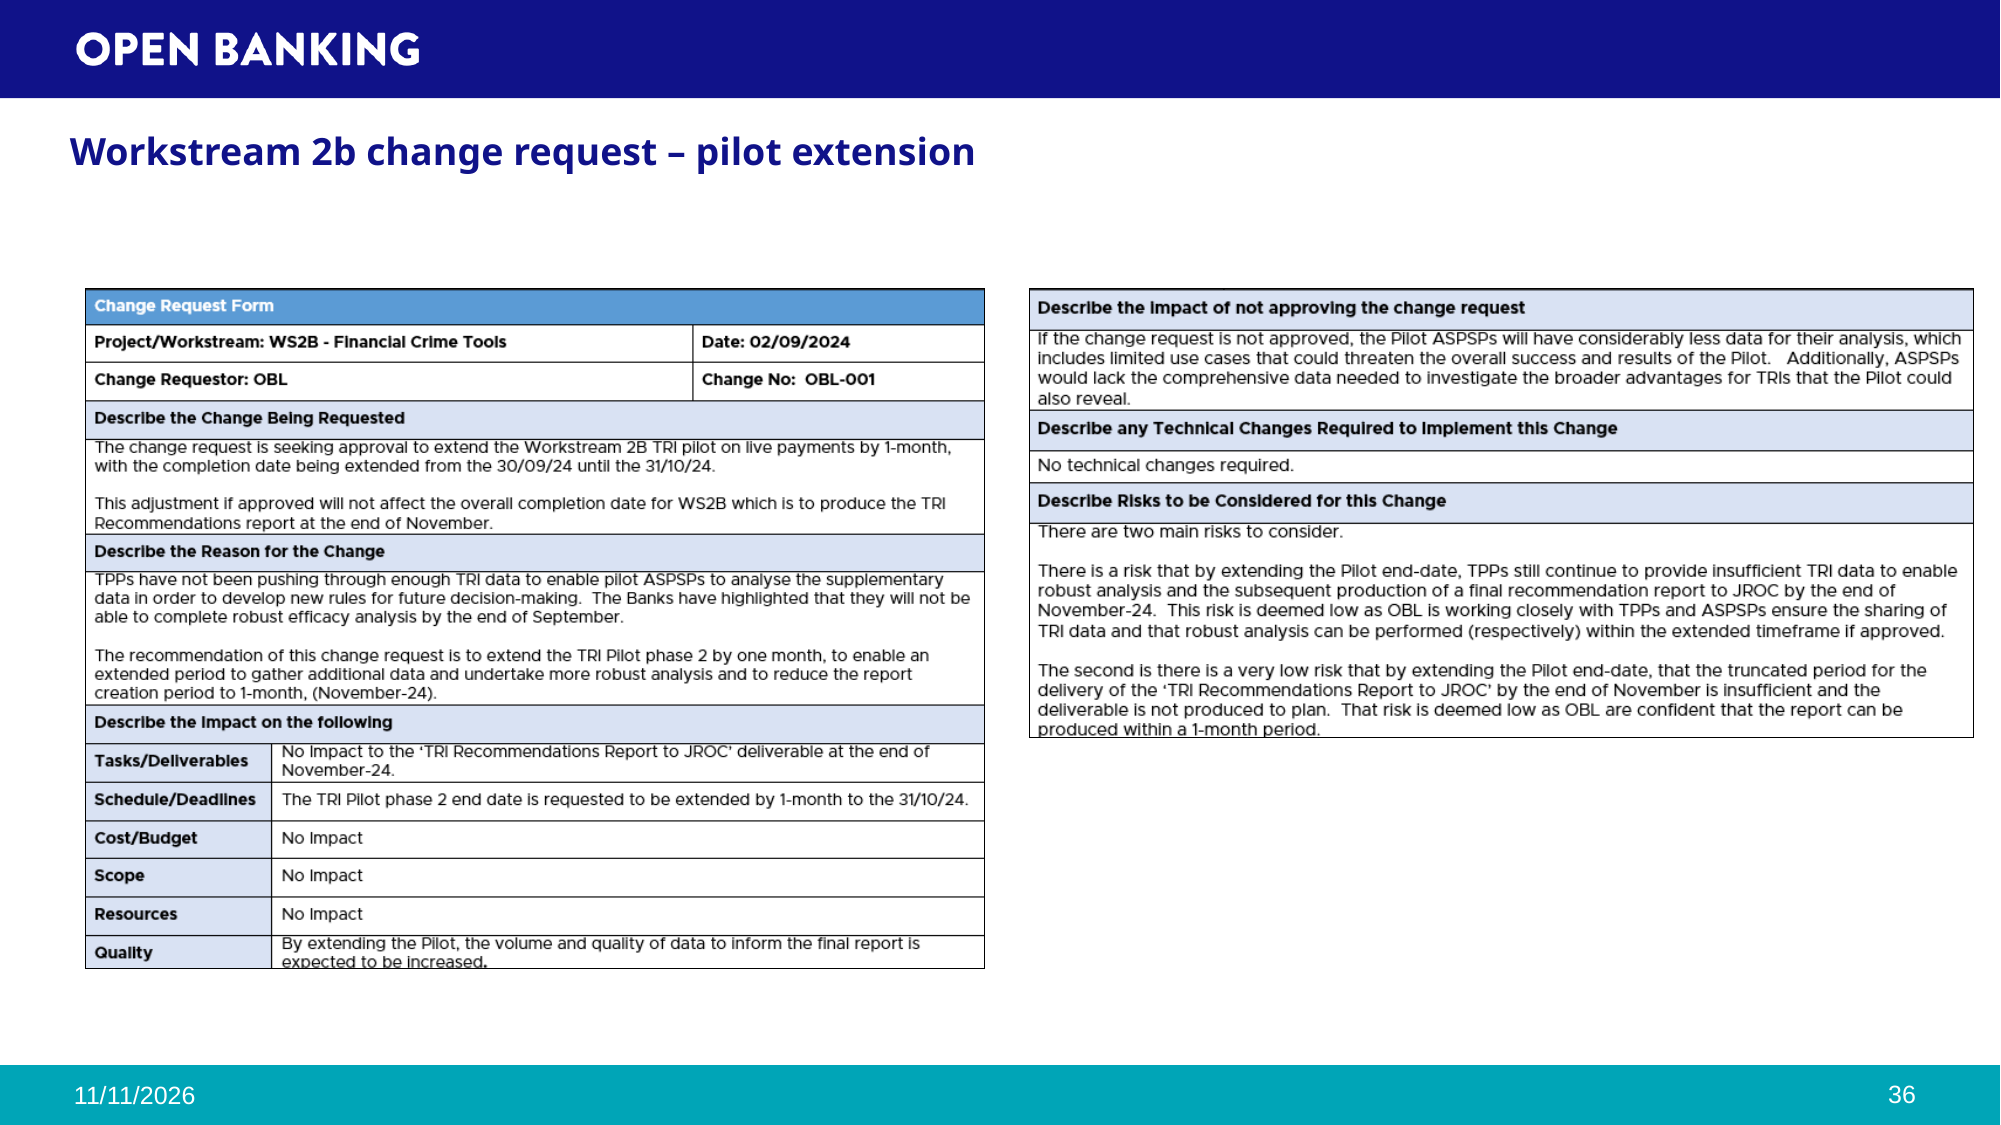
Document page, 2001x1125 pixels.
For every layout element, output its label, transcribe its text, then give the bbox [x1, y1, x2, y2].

title Workstream 2b change request – pilot extension [54, 125, 1629, 207]
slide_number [59, 1065, 509, 1125]
picture [85, 288, 985, 969]
picture [1029, 288, 1974, 738]
footer [662, 1064, 1338, 1124]
slide_number 36 [1412, 1064, 1932, 1124]
picture [43, 0, 452, 99]
